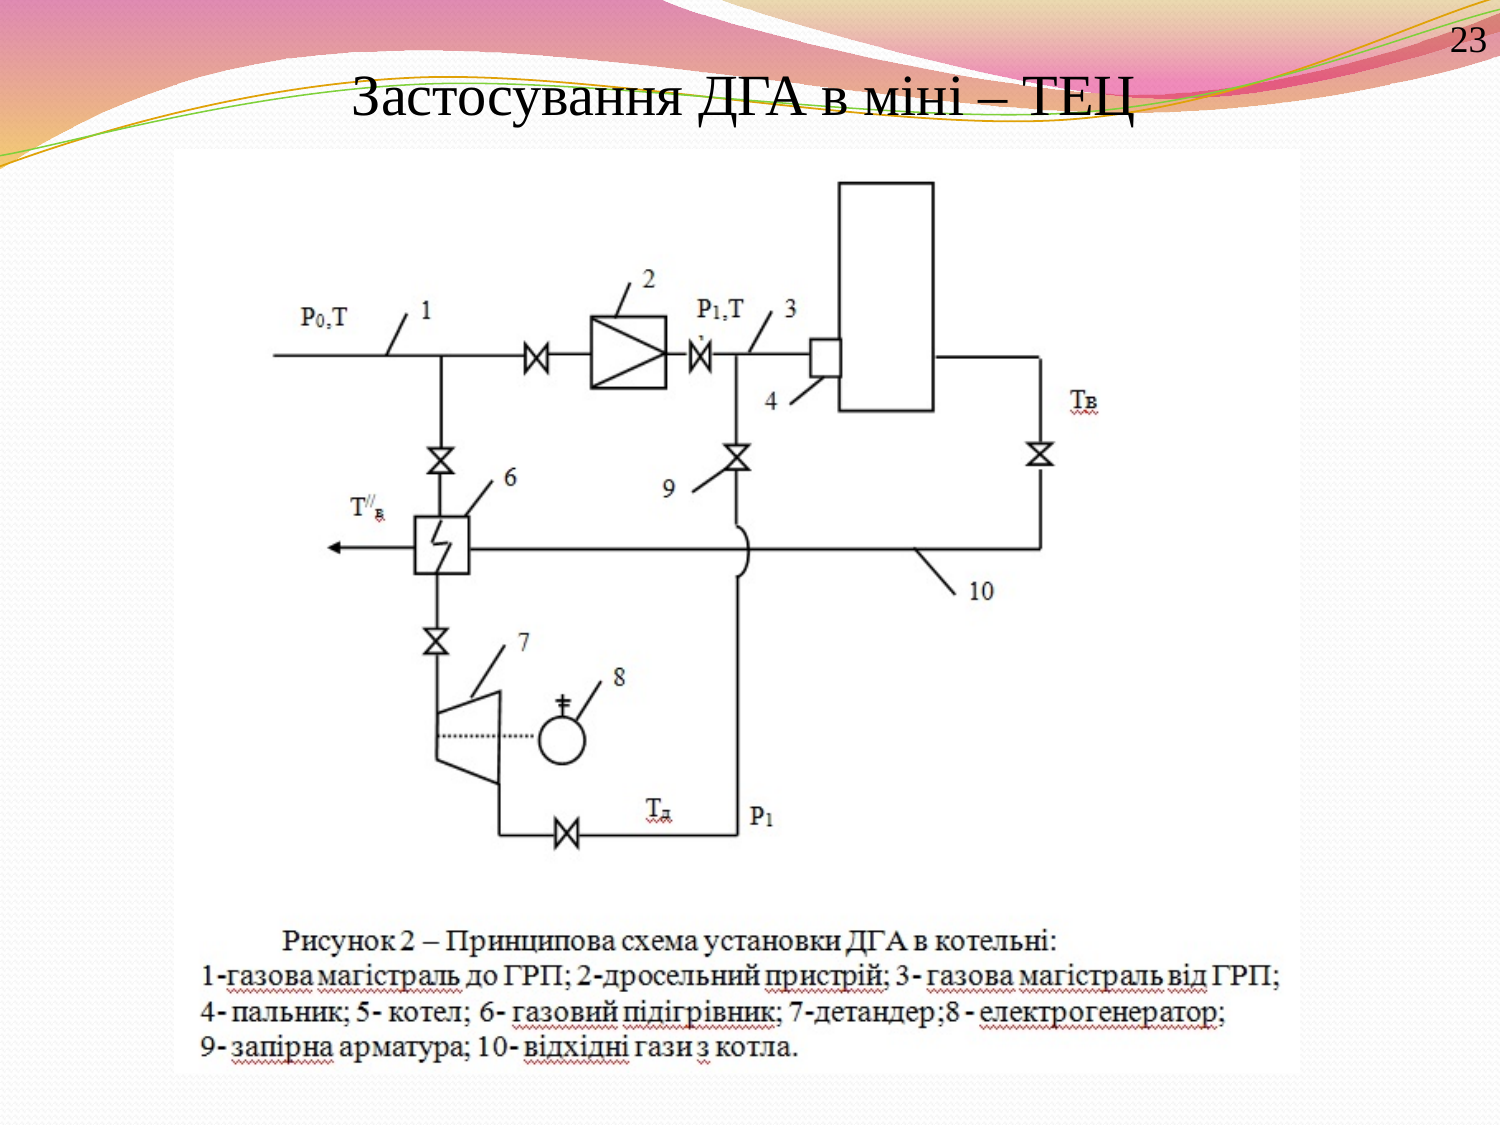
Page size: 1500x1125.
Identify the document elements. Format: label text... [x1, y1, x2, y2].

text_box Застосування ДГА в міні – ТЕЦ [62, 50, 1425, 135]
slide_number 23 [1362, 0, 1488, 60]
picture [174, 149, 1301, 1073]
